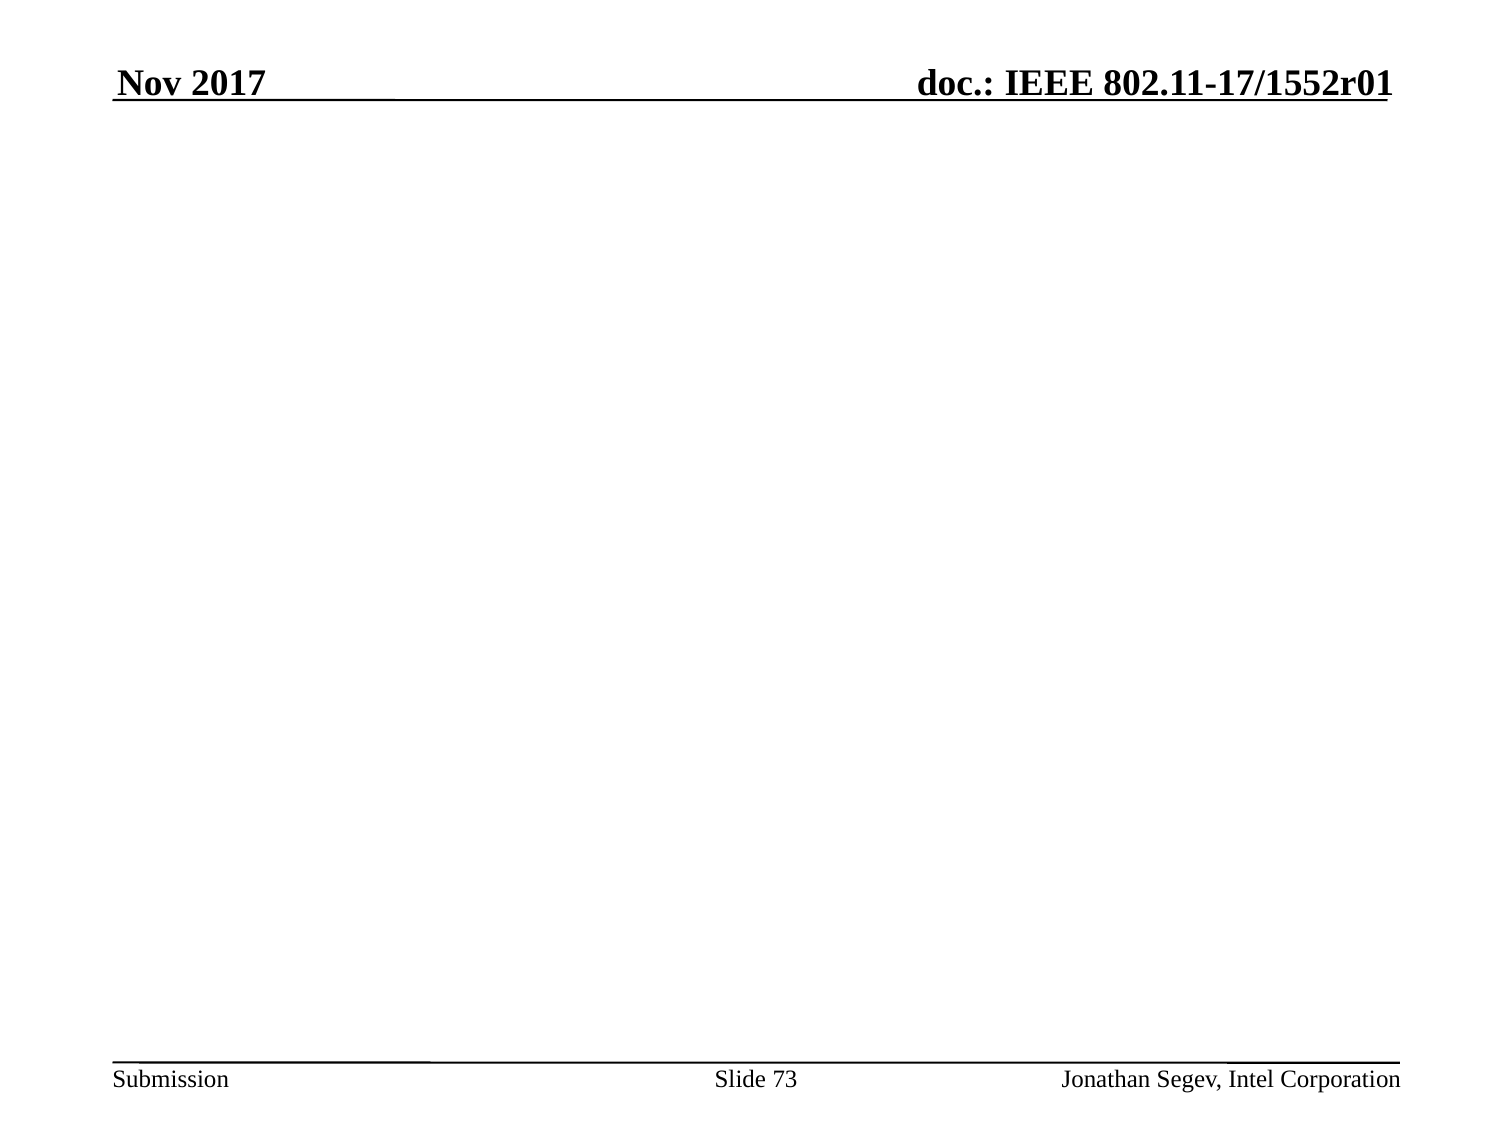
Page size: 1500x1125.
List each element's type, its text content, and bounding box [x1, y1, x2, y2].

footer Jonathan Segev, Intel Corporation [1007, 1061, 1402, 1093]
slide_number Slide 73 [712, 1061, 800, 1123]
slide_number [116, 58, 507, 104]
